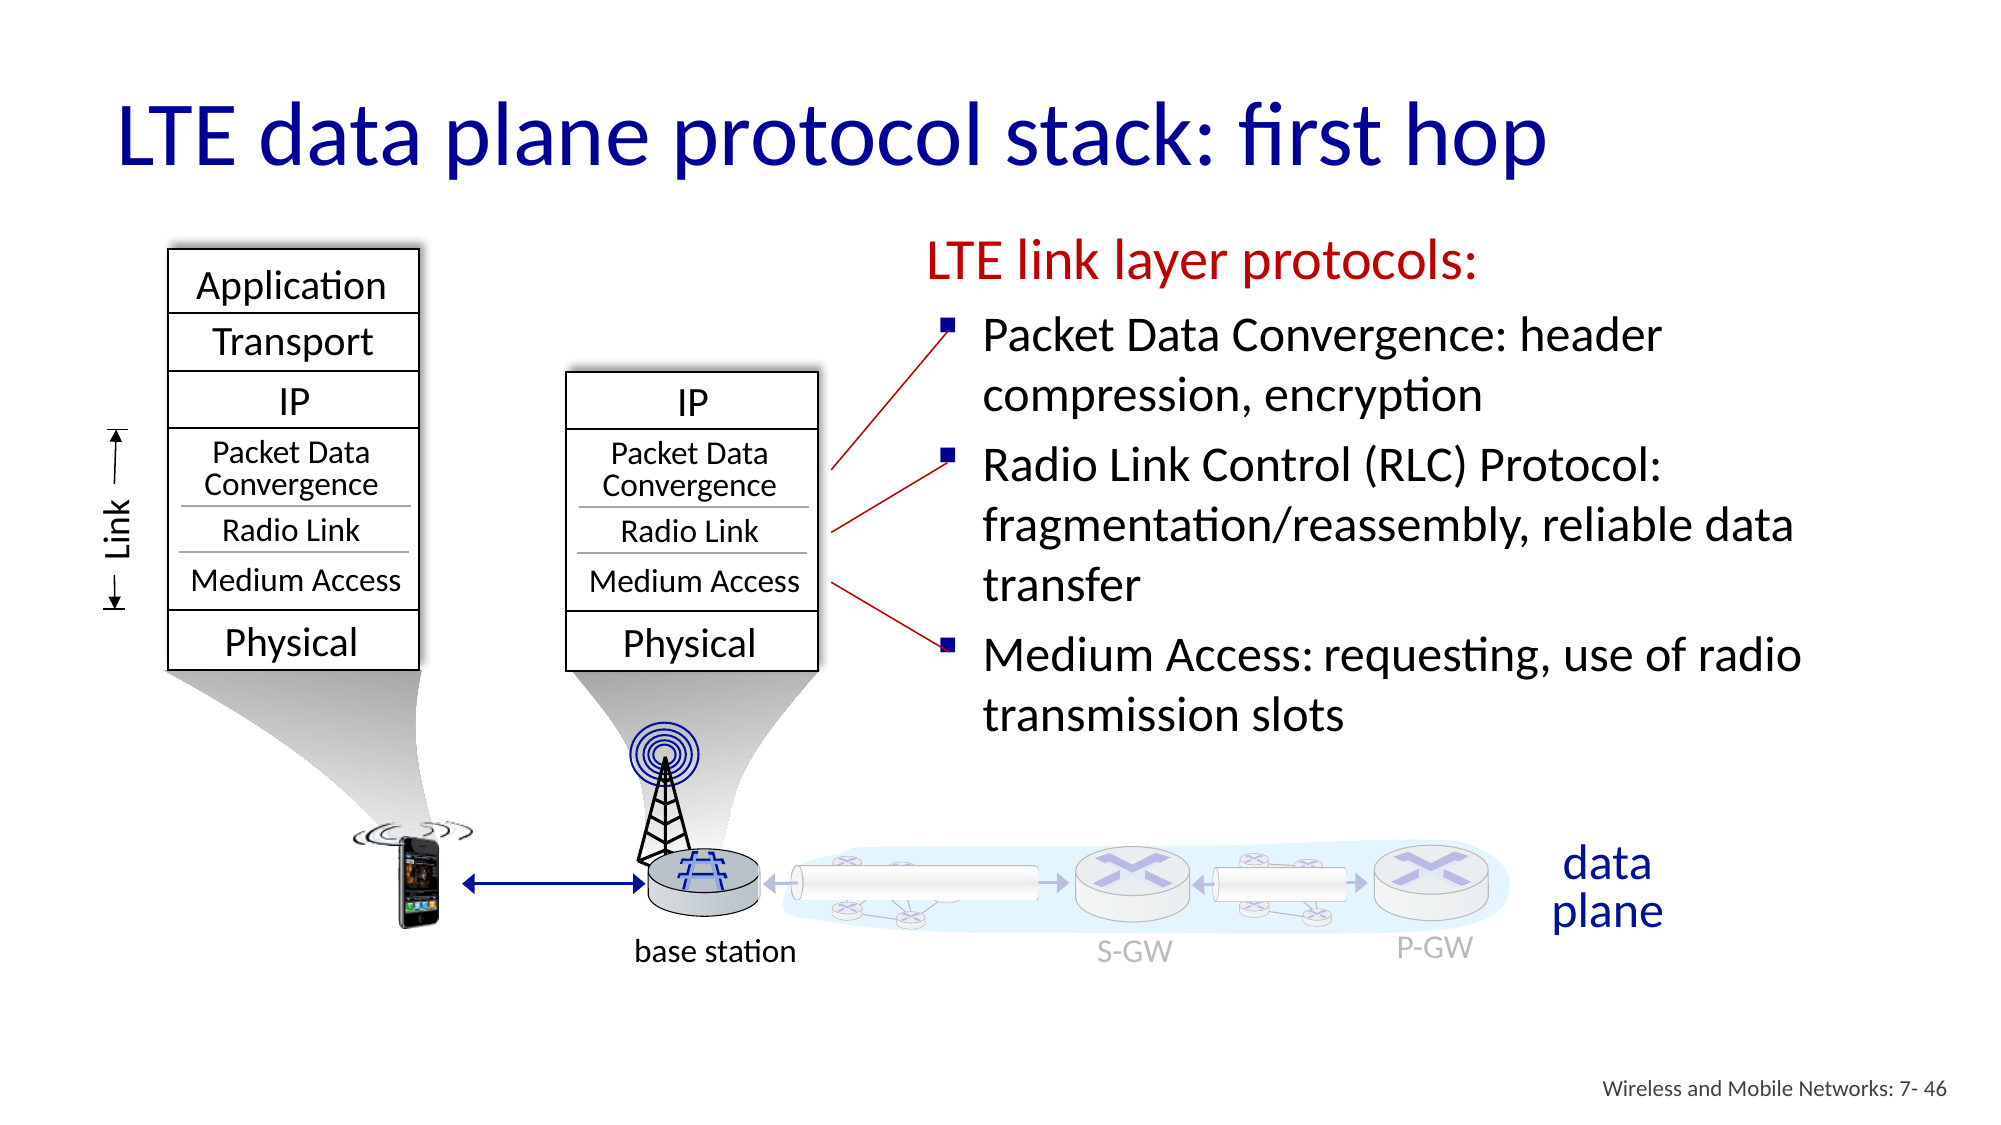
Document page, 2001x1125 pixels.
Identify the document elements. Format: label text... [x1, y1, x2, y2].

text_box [831, 582, 950, 652]
text_box [163, 669, 432, 820]
text_box Radio Link [207, 507, 376, 550]
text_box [831, 462, 948, 533]
text_box base station [619, 921, 830, 977]
text_box Physical [209, 611, 374, 673]
picture [790, 865, 1039, 900]
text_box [831, 330, 949, 470]
text_box data plane [1517, 833, 1725, 945]
text_box [167, 248, 420, 370]
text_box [630, 722, 761, 917]
text_box [326, 371, 420, 427]
text_box [167, 372, 263, 427]
text_box Medium Access [175, 550, 417, 606]
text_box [832, 856, 996, 865]
text_box Radio Link [207, 501, 376, 505]
text_box Application [181, 250, 403, 312]
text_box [832, 900, 996, 930]
text_box [167, 429, 420, 670]
picture [1212, 867, 1347, 902]
text_box Transport [197, 306, 390, 312]
text_box LTE link layer protocols: Packet Data Convergence: header compression, encryption Radio Link Control (RLC) Protocol: fragmentation/reassembly, reliable data transfer Medium Access: requesting, use of radio transmission slots [911, 214, 1932, 785]
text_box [1374, 845, 1489, 921]
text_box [565, 367, 820, 856]
title LTE data plane protocol stack: first hop [101, 62, 1827, 210]
text_box Link [84, 484, 145, 575]
text_box [757, 820, 1517, 988]
text_box Packet Data Convergence [189, 430, 394, 505]
text_box IP [263, 372, 326, 427]
slide_number Wireless and Mobile Networks: 7- 46 [1512, 1056, 1963, 1117]
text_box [352, 820, 473, 929]
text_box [1075, 846, 1190, 923]
text_box Transport [197, 314, 390, 370]
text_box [782, 839, 1510, 934]
text_box IP [263, 366, 326, 370]
